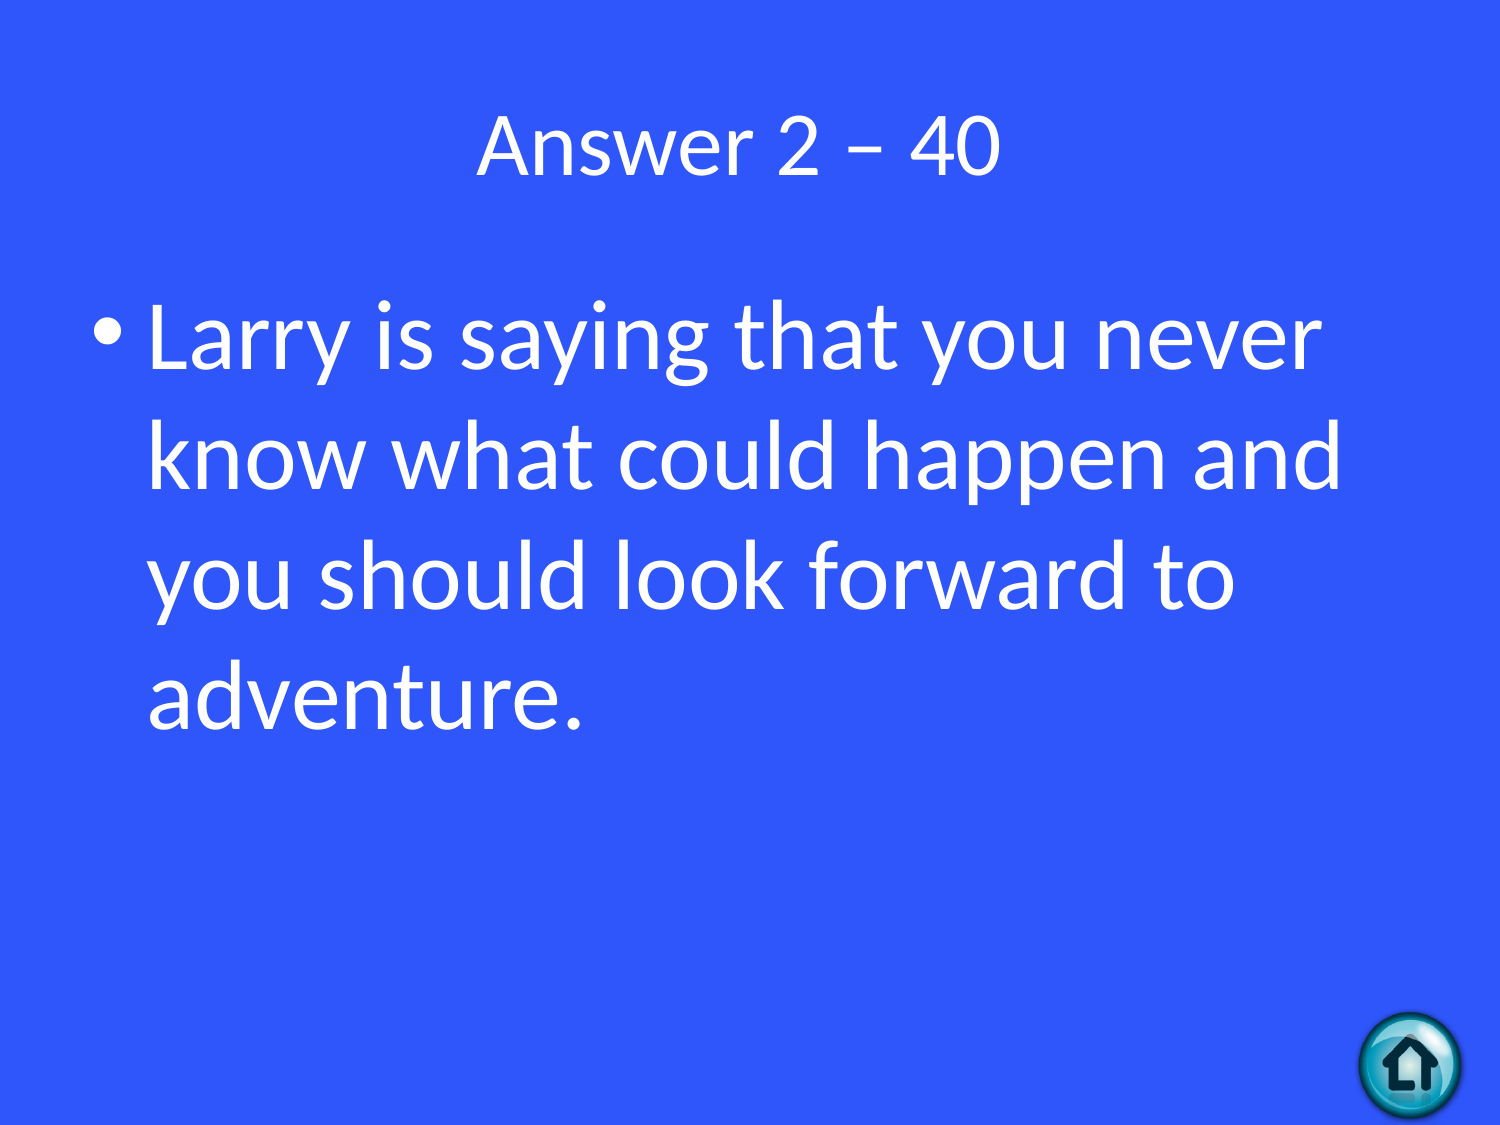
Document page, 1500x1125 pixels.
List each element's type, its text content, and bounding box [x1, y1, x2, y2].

picture [1349, 1006, 1469, 1125]
title Answer 2 – 40 [75, 45, 1425, 233]
list Larry is saying that you never know what could happen and you should look forward to adventure. [75, 262, 1425, 1005]
